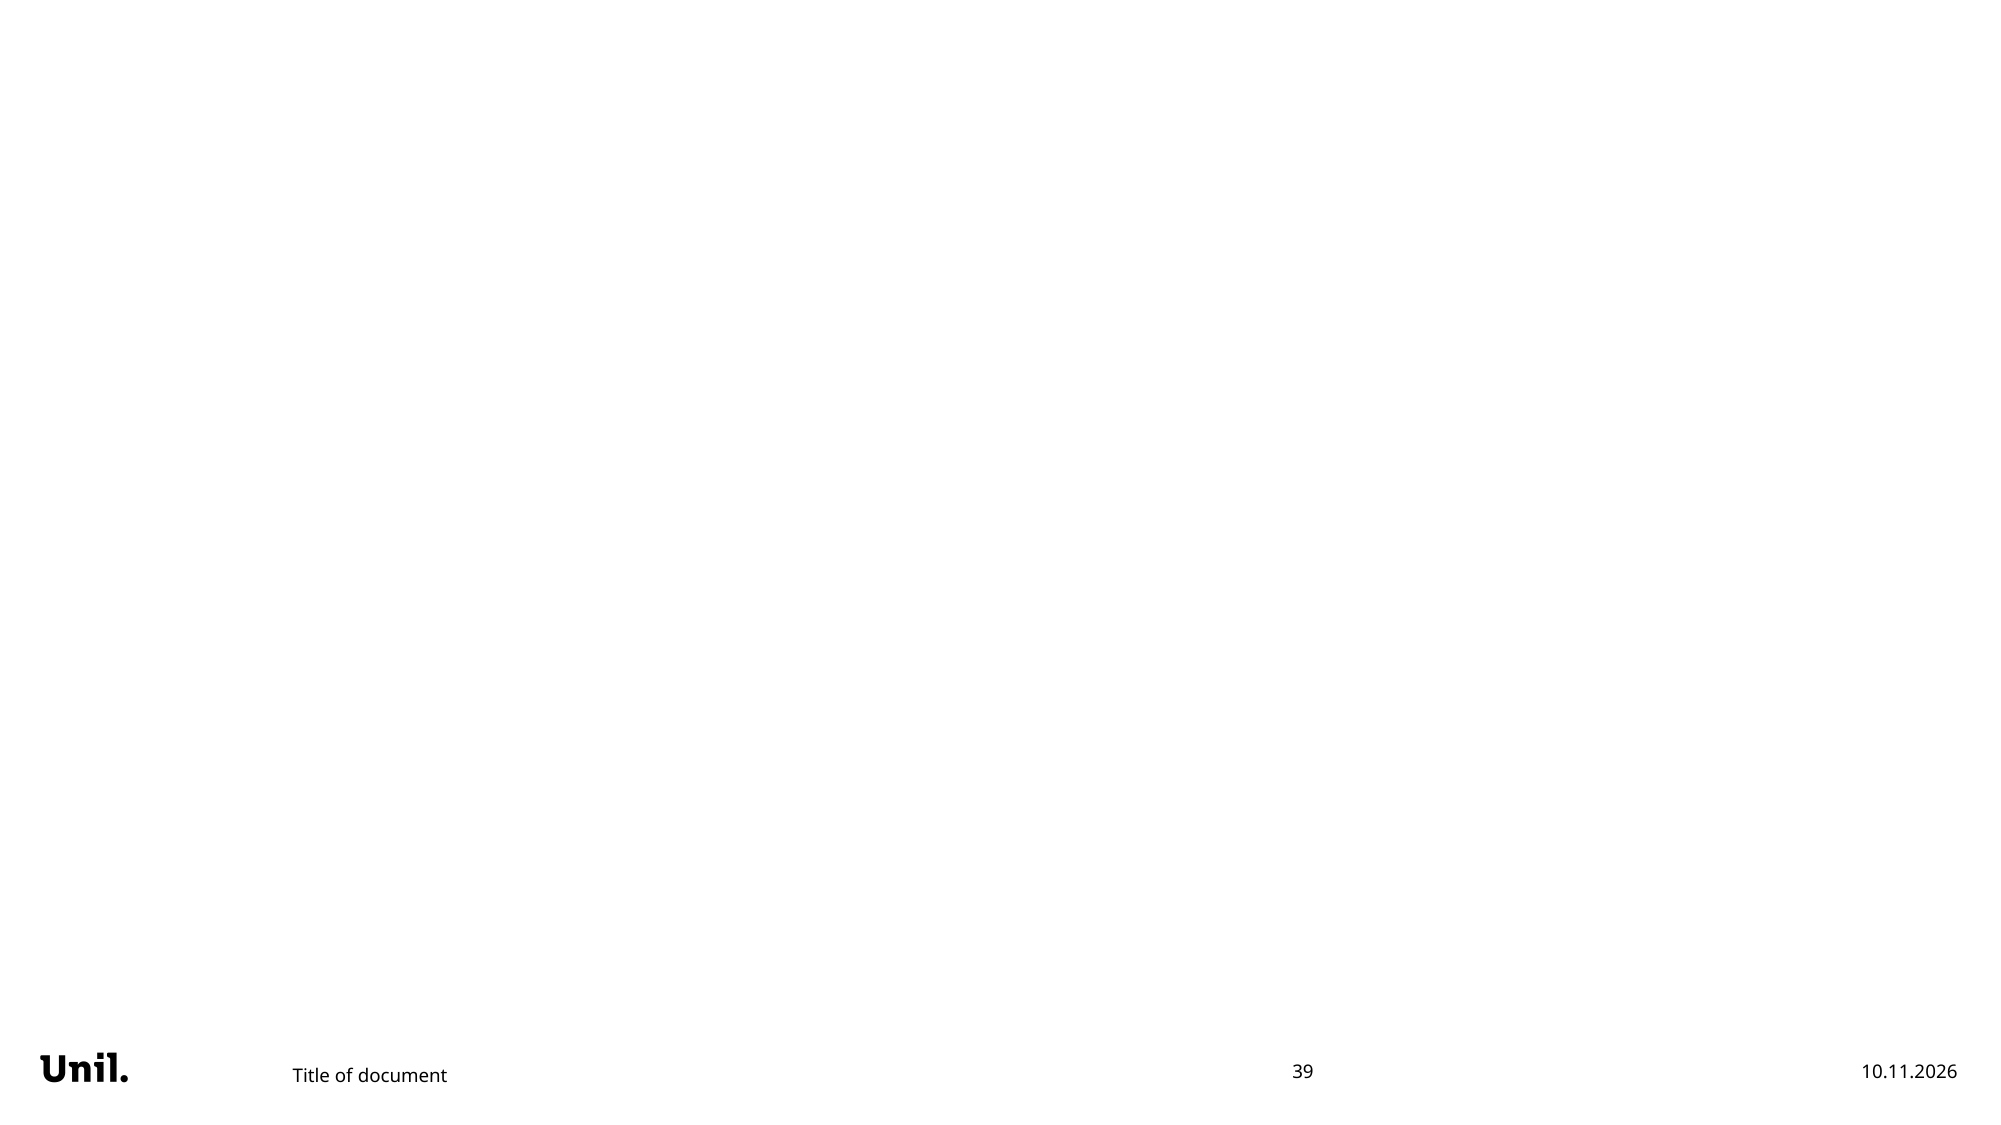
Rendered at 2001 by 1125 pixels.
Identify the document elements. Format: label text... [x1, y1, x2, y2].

picture [1539, 0, 2000, 1125]
slide_number 39 [1250, 1037, 1355, 1086]
picture [27, 1042, 141, 1095]
footer Title of document [292, 1011, 1048, 1087]
